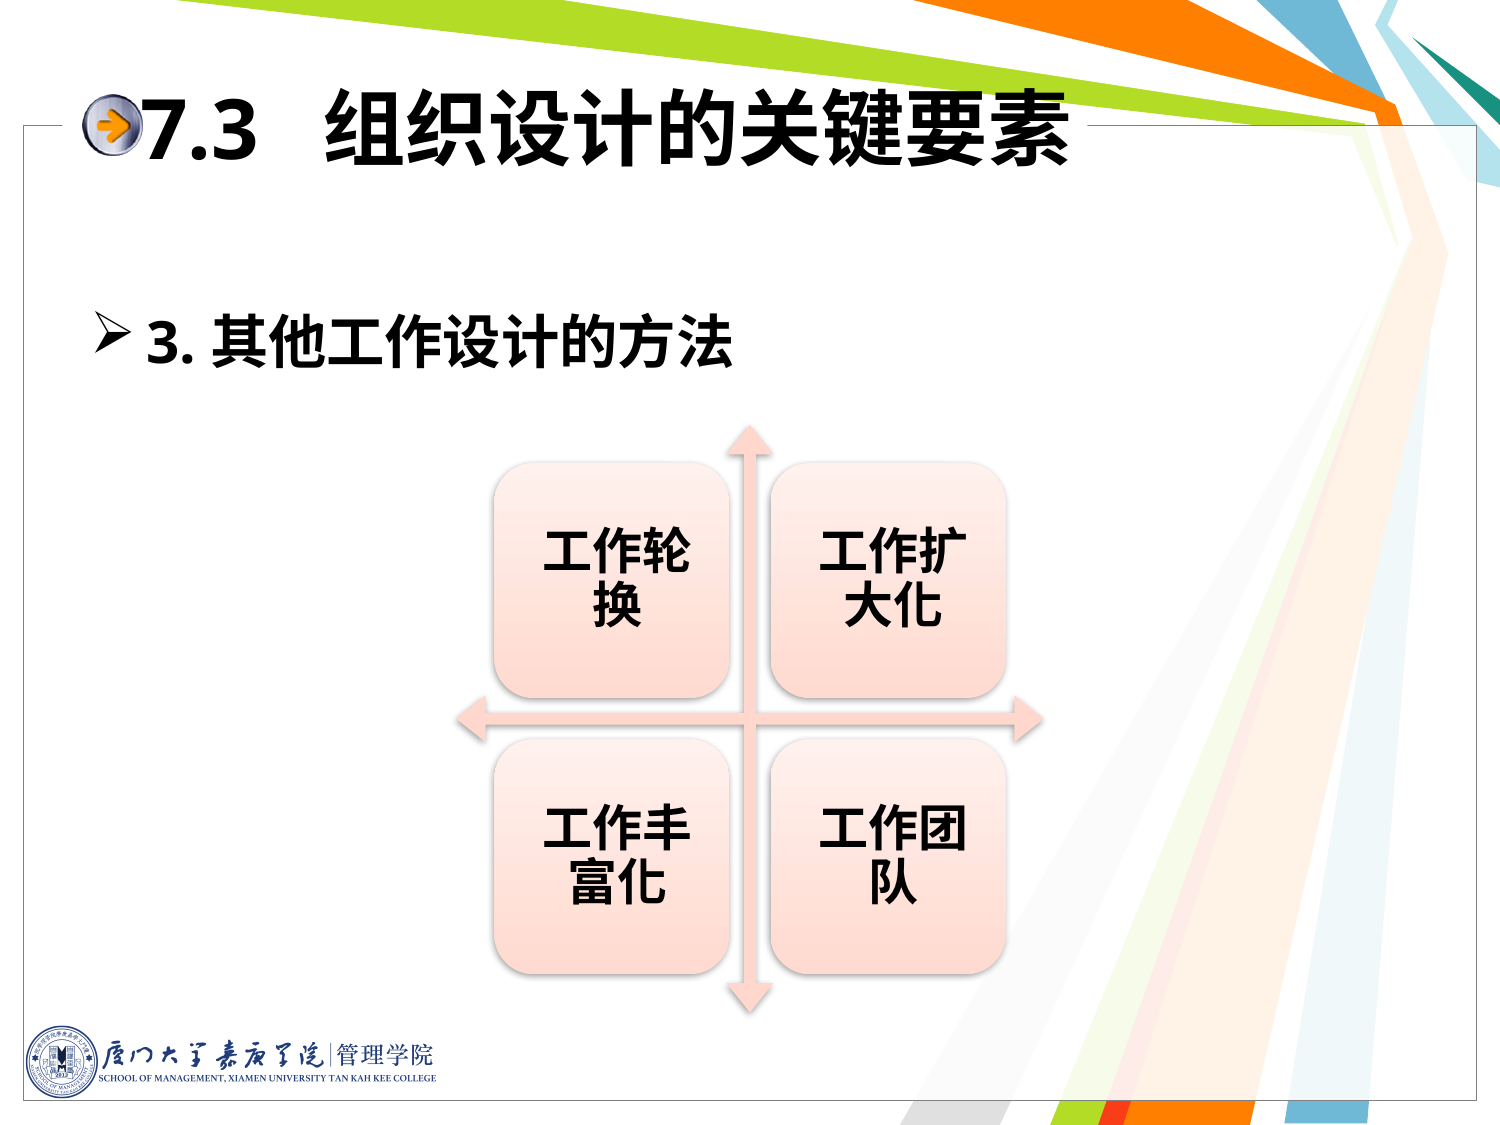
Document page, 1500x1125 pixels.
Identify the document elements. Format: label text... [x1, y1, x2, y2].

picture [82, 94, 125, 156]
list 3.其他工作设计的方法 [75, 262, 1425, 1005]
picture [24, 1024, 438, 1100]
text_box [249, 424, 1251, 1013]
title 7.3 组织设计的关键要素 [125, 32, 1159, 220]
